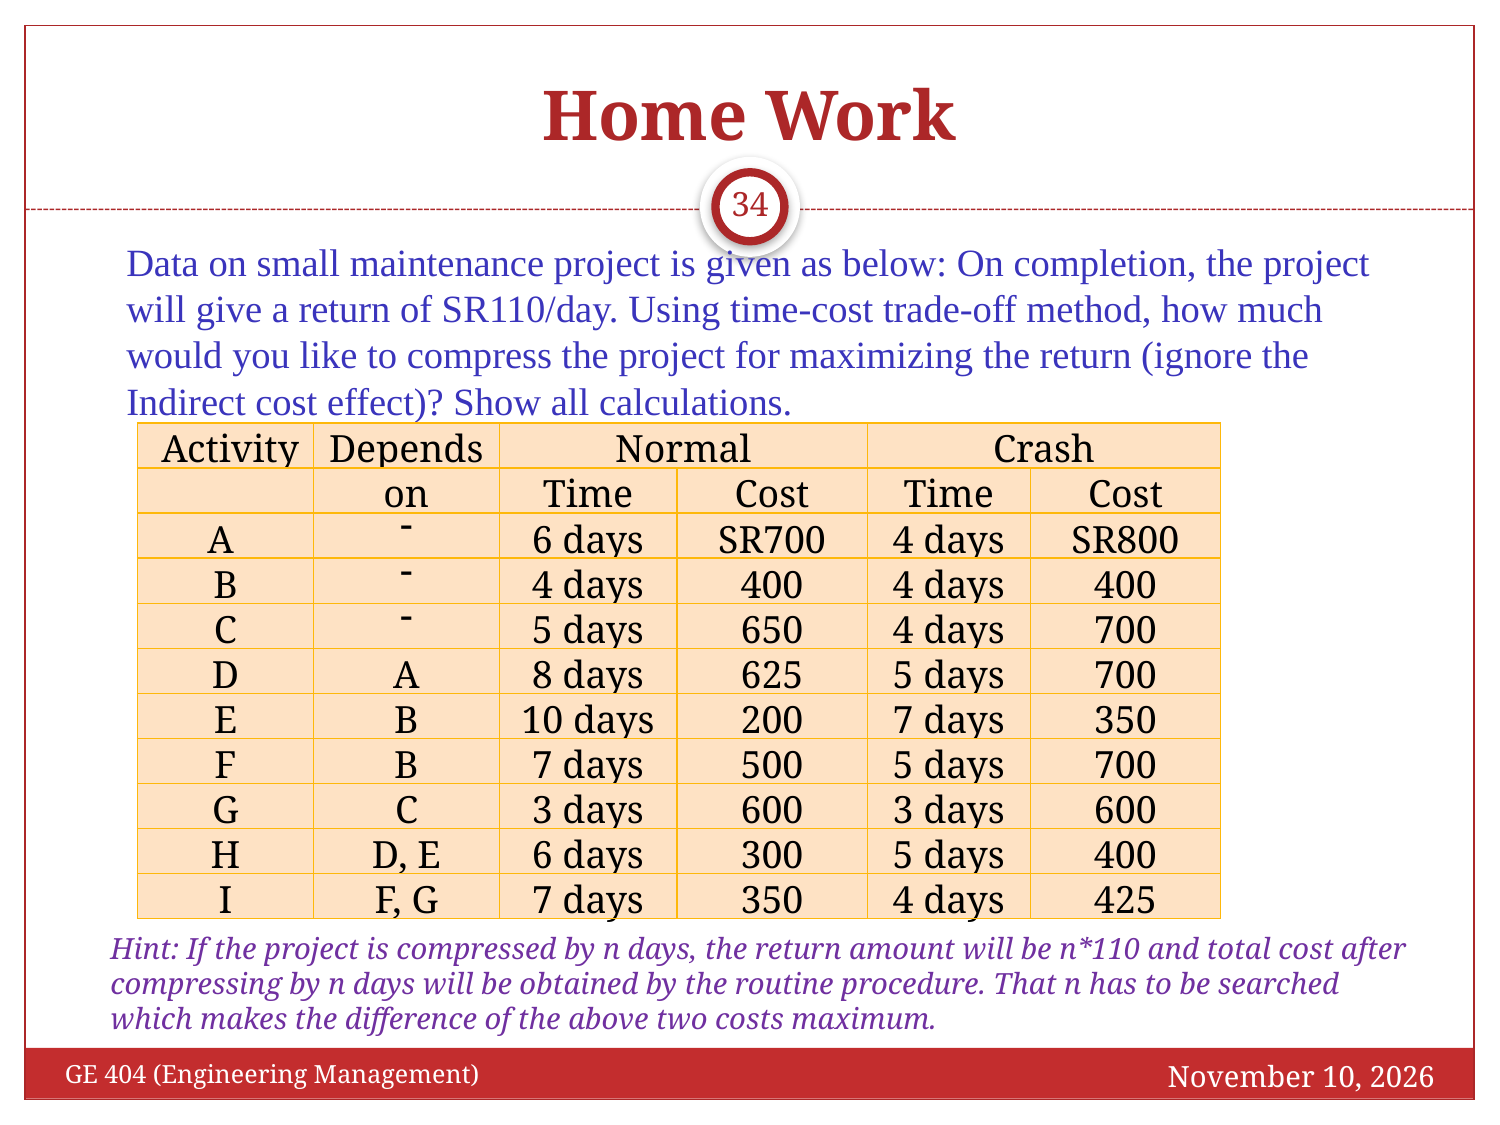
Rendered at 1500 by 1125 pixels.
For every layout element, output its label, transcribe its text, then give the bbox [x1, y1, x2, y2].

table_cell 400 [1031, 559, 1220, 603]
table_cell 7 days [500, 874, 676, 918]
table_cell SR700 [678, 514, 867, 557]
table_cell 3 days [868, 784, 1030, 828]
table_cell 8 days [500, 649, 676, 693]
table_cell 5 days [868, 829, 1030, 873]
table_cell F, G [314, 874, 499, 918]
table_cell  [314, 514, 499, 557]
table_cell 700 [1031, 604, 1220, 648]
table_cell A [138, 514, 313, 557]
table_cell A [314, 649, 499, 693]
table_cell 425 [1031, 874, 1220, 918]
table_header Depends [314, 424, 499, 467]
table_cell on [314, 469, 499, 512]
table_cell 5 days [500, 604, 676, 648]
table_cell 700 [1031, 739, 1220, 783]
table_cell 300 [678, 829, 867, 873]
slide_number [950, 1050, 1450, 1111]
table_cell 400 [1031, 829, 1220, 873]
text_box Hint: If the project is compressed by n days, the return amount will be n*110 and total cost after compressing by n days will be obtained by the routine procedure. That n has to be searched which makes the difference of the above two costs maximum. [95, 923, 1434, 1043]
table_cell  [314, 559, 499, 603]
table_cell 7 days [868, 694, 1030, 738]
table_cell 5 days [868, 649, 1030, 693]
table_cell 200 [678, 694, 867, 738]
table_cell H [138, 829, 313, 873]
footer GE 404 (Engineering Management) [50, 1051, 638, 1112]
table_cell I [138, 874, 313, 918]
table_cell B [314, 694, 499, 738]
table_cell 650 [678, 604, 867, 648]
table_cell Time [500, 469, 676, 512]
slide_number 34 [712, 169, 788, 231]
table_cell 400 [678, 559, 867, 603]
table_cell Cost [678, 469, 867, 512]
title Home Work [49, 37, 1450, 162]
table_cell 4 days [500, 559, 676, 603]
table_cell 625 [678, 649, 867, 693]
table_cell F [138, 739, 313, 783]
table_cell SR800 [1031, 514, 1220, 557]
table_cell 600 [678, 784, 867, 828]
table_cell 6 days [500, 829, 676, 873]
table_cell 4 days [868, 559, 1030, 603]
table_cell C [138, 604, 313, 648]
table_cell  [314, 604, 499, 648]
table_cell D, E [314, 829, 499, 873]
table_cell 4 days [868, 874, 1030, 918]
table_cell D [138, 649, 313, 693]
table_header Normal [500, 424, 867, 467]
table_cell 10 days [500, 694, 676, 738]
table_cell E [138, 694, 313, 738]
table_cell 3 days [500, 784, 676, 828]
table_cell [138, 469, 313, 512]
table_cell 350 [678, 874, 867, 918]
table_cell 4 days [868, 514, 1030, 557]
table_cell B [138, 559, 313, 603]
table_cell Time [868, 469, 1030, 512]
table_cell 500 [678, 739, 867, 783]
table_cell 350 [1031, 694, 1220, 738]
table_cell C [314, 784, 499, 828]
table_cell 600 [1031, 784, 1220, 828]
table_cell 700 [1031, 649, 1220, 693]
table_header Activity [138, 424, 313, 467]
table_cell B [314, 739, 499, 783]
text_box Data on small maintenance project is given as below: On completion, the project will give a return of SR110/day. Using time-cost trade-off method, how much would you like to compress the project for maximizing the return (ignore the Indirect cost effect)? Show all calculations. [112, 231, 1417, 430]
table_cell Cost [1031, 469, 1220, 512]
table_cell 6 days [500, 514, 676, 557]
table_cell 4 days [868, 604, 1030, 648]
table_cell 5 days [868, 739, 1030, 783]
table_header Crash [868, 424, 1220, 467]
table_cell 7 days [500, 739, 676, 783]
table_cell G [138, 784, 313, 828]
